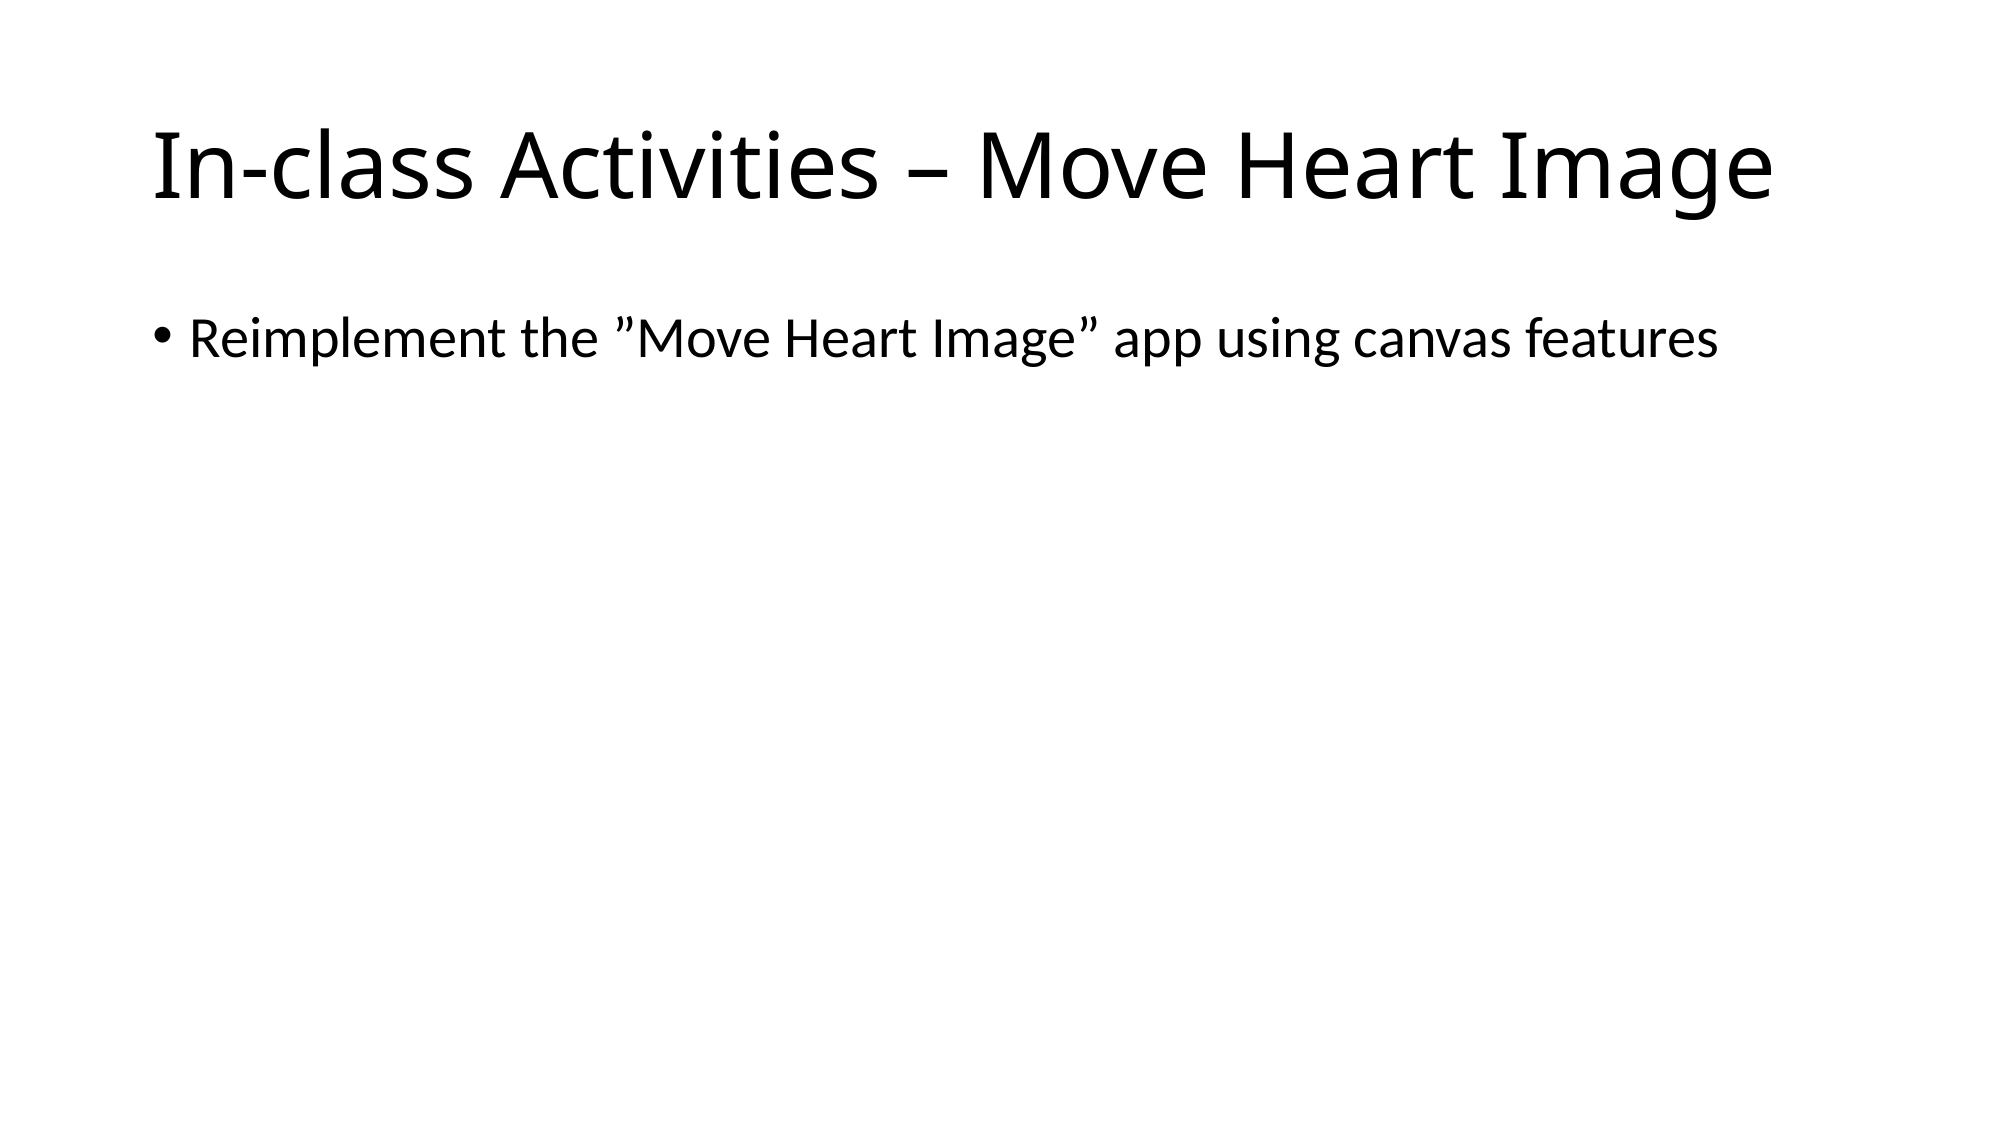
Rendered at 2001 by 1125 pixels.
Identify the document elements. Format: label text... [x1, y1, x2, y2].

title In-class Activities – Move Heart Image [137, 59, 1863, 278]
list Reimplement the ”Move Heart Image” app using canvas features [137, 299, 1863, 1014]
